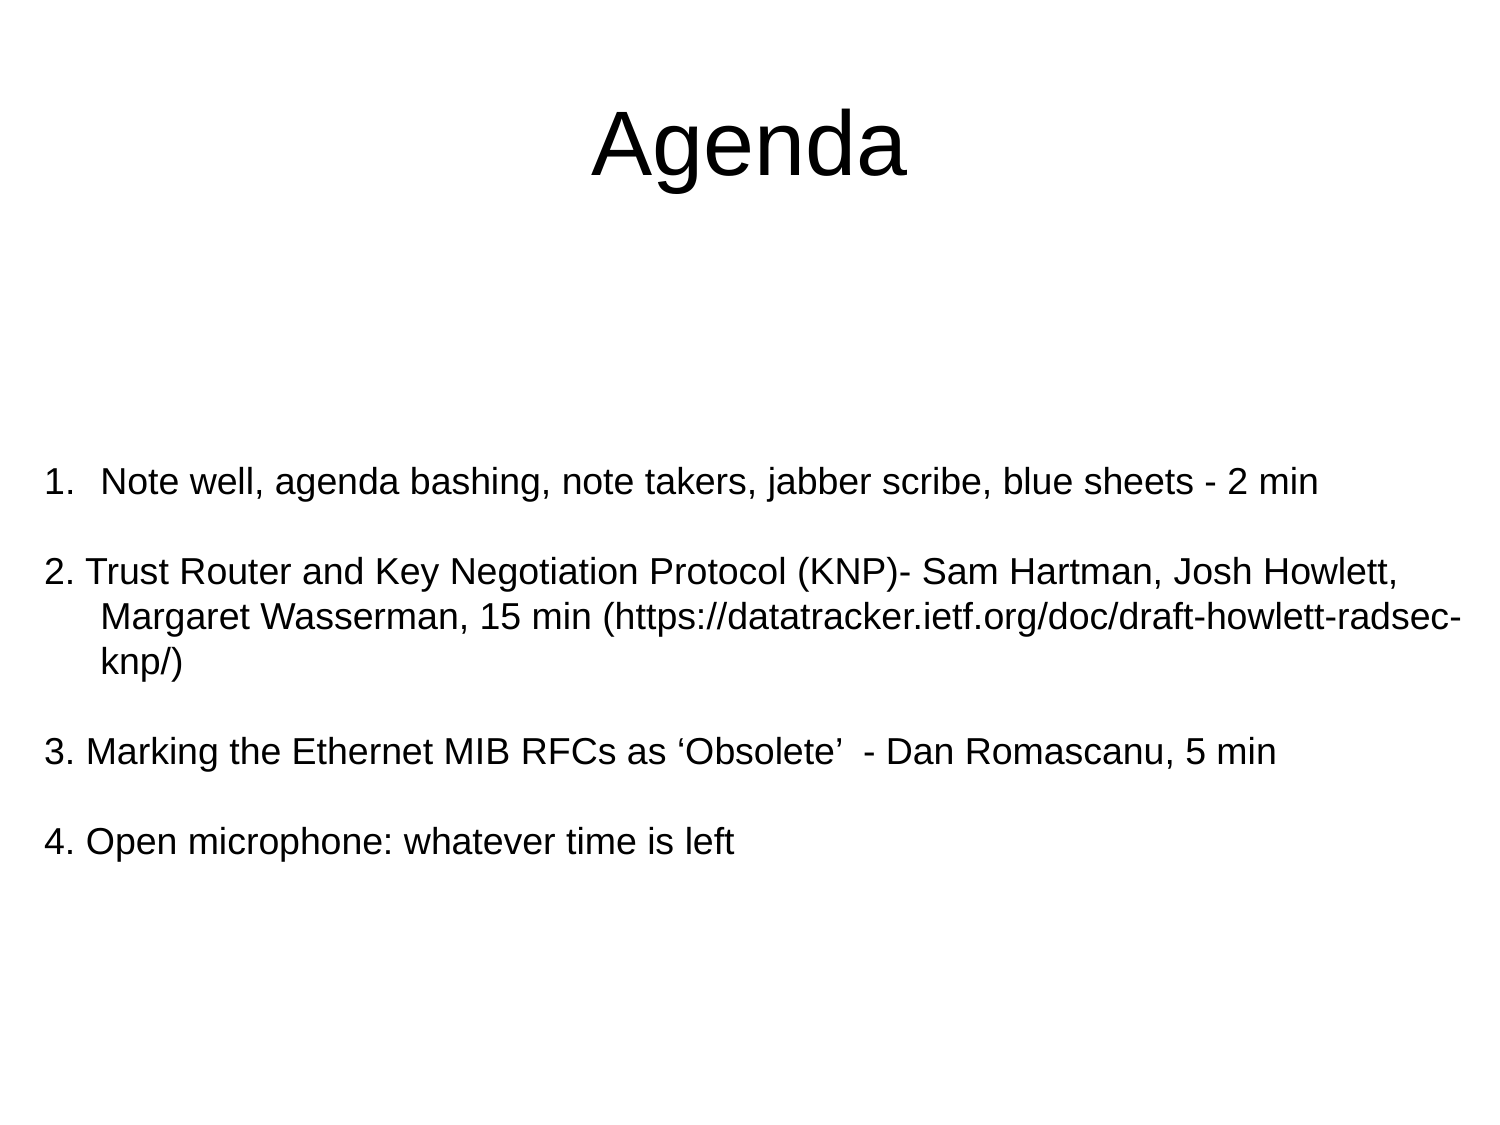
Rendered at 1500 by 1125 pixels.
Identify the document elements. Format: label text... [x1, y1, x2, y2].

text_box Note well, agenda bashing, note takers, jabber scribe, blue sheets - 2 min 2. Trust Router and Key Negotiation Protocol (KNP)- Sam Hartman, Josh Howlett, Margaret Wasserman, 15 min (https://datatracker.ietf.org/doc/draft-howlett-radsec-knp/) 3. Marking the Ethernet MIB RFCs as ‘Obsolete’ - Dan Romascanu, 5 min 4. Open microphone: whatever time is left [29, 449, 1500, 870]
title Agenda [74, 44, 1426, 233]
